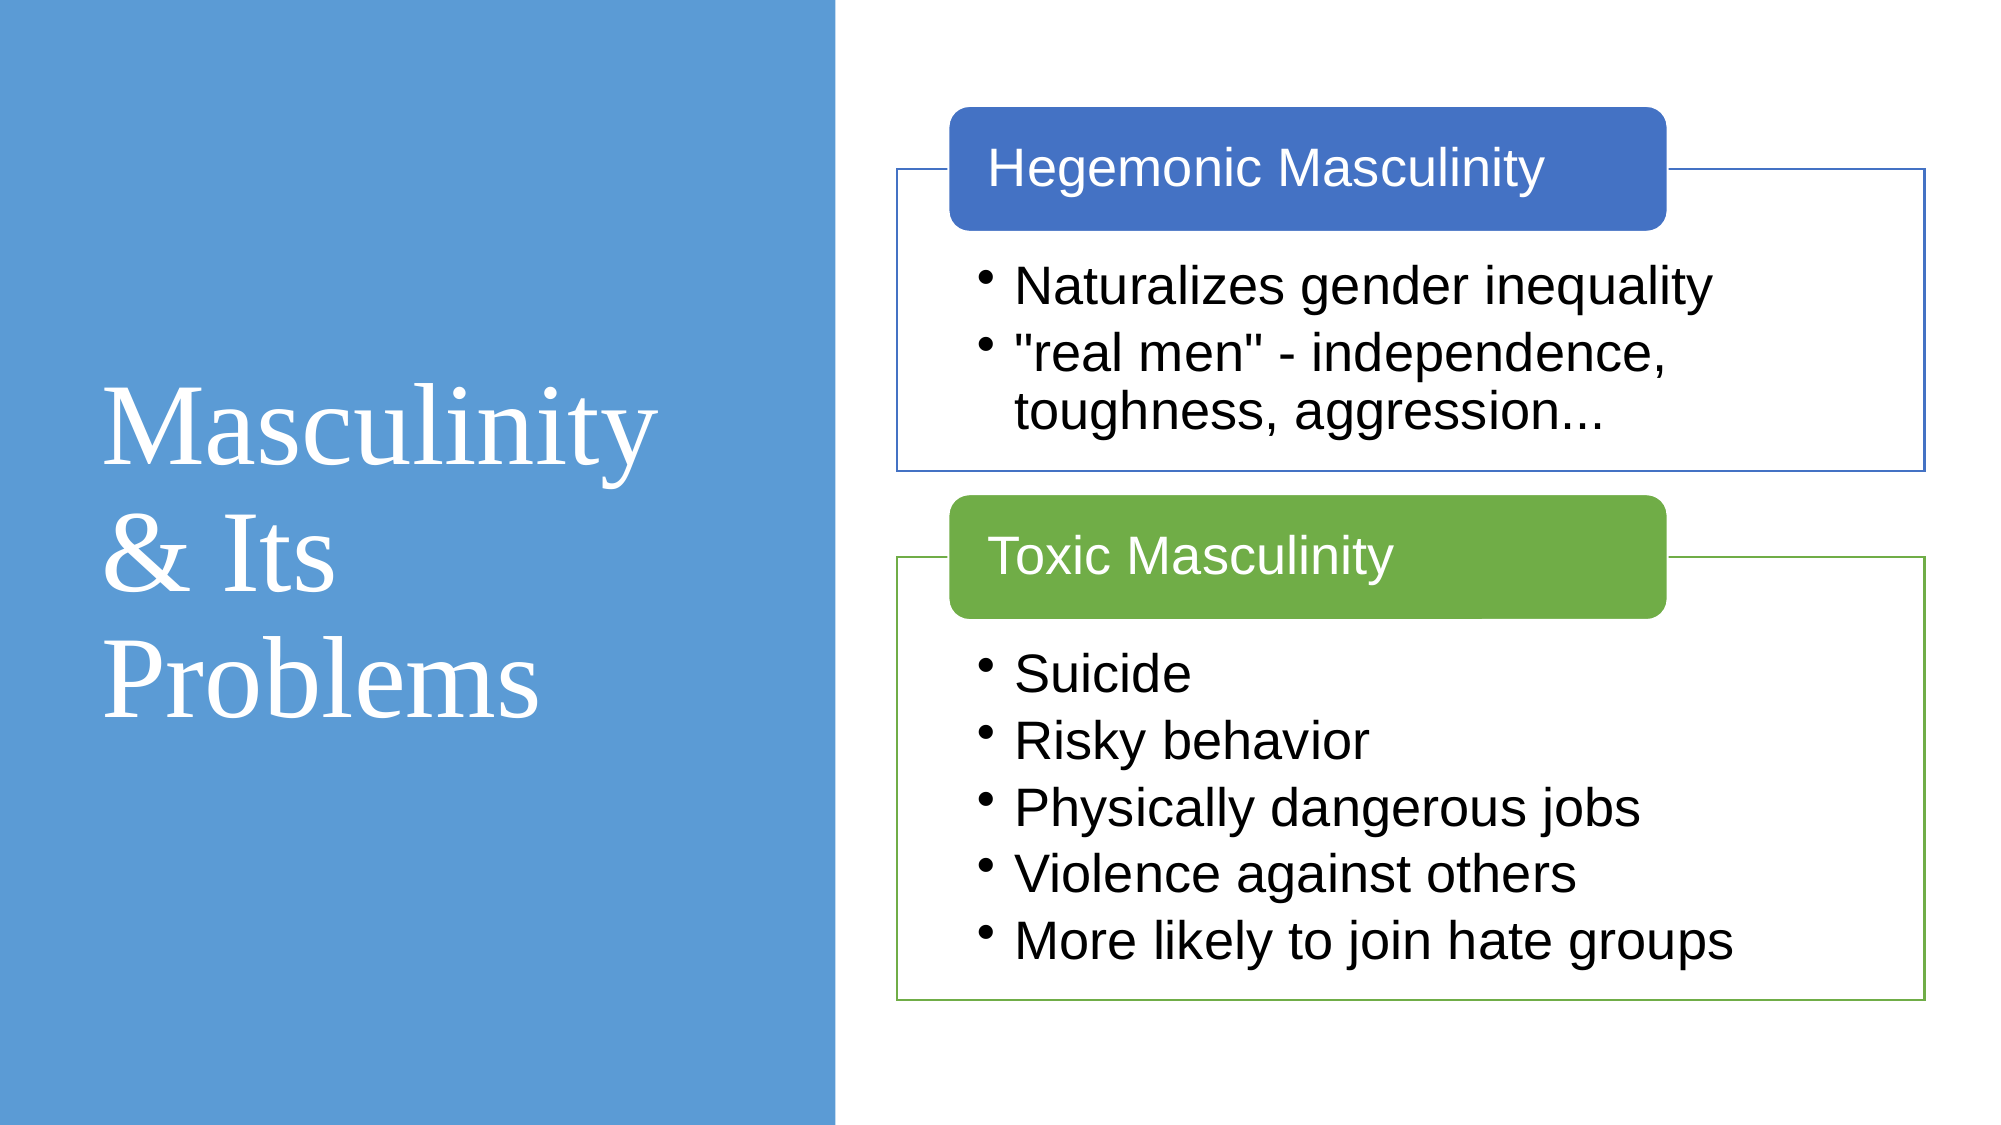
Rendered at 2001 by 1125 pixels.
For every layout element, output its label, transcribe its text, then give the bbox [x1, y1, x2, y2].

text_box [0, 0, 836, 1125]
title Masculinity & Its Problems [86, 101, 711, 1005]
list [897, 101, 1925, 1005]
